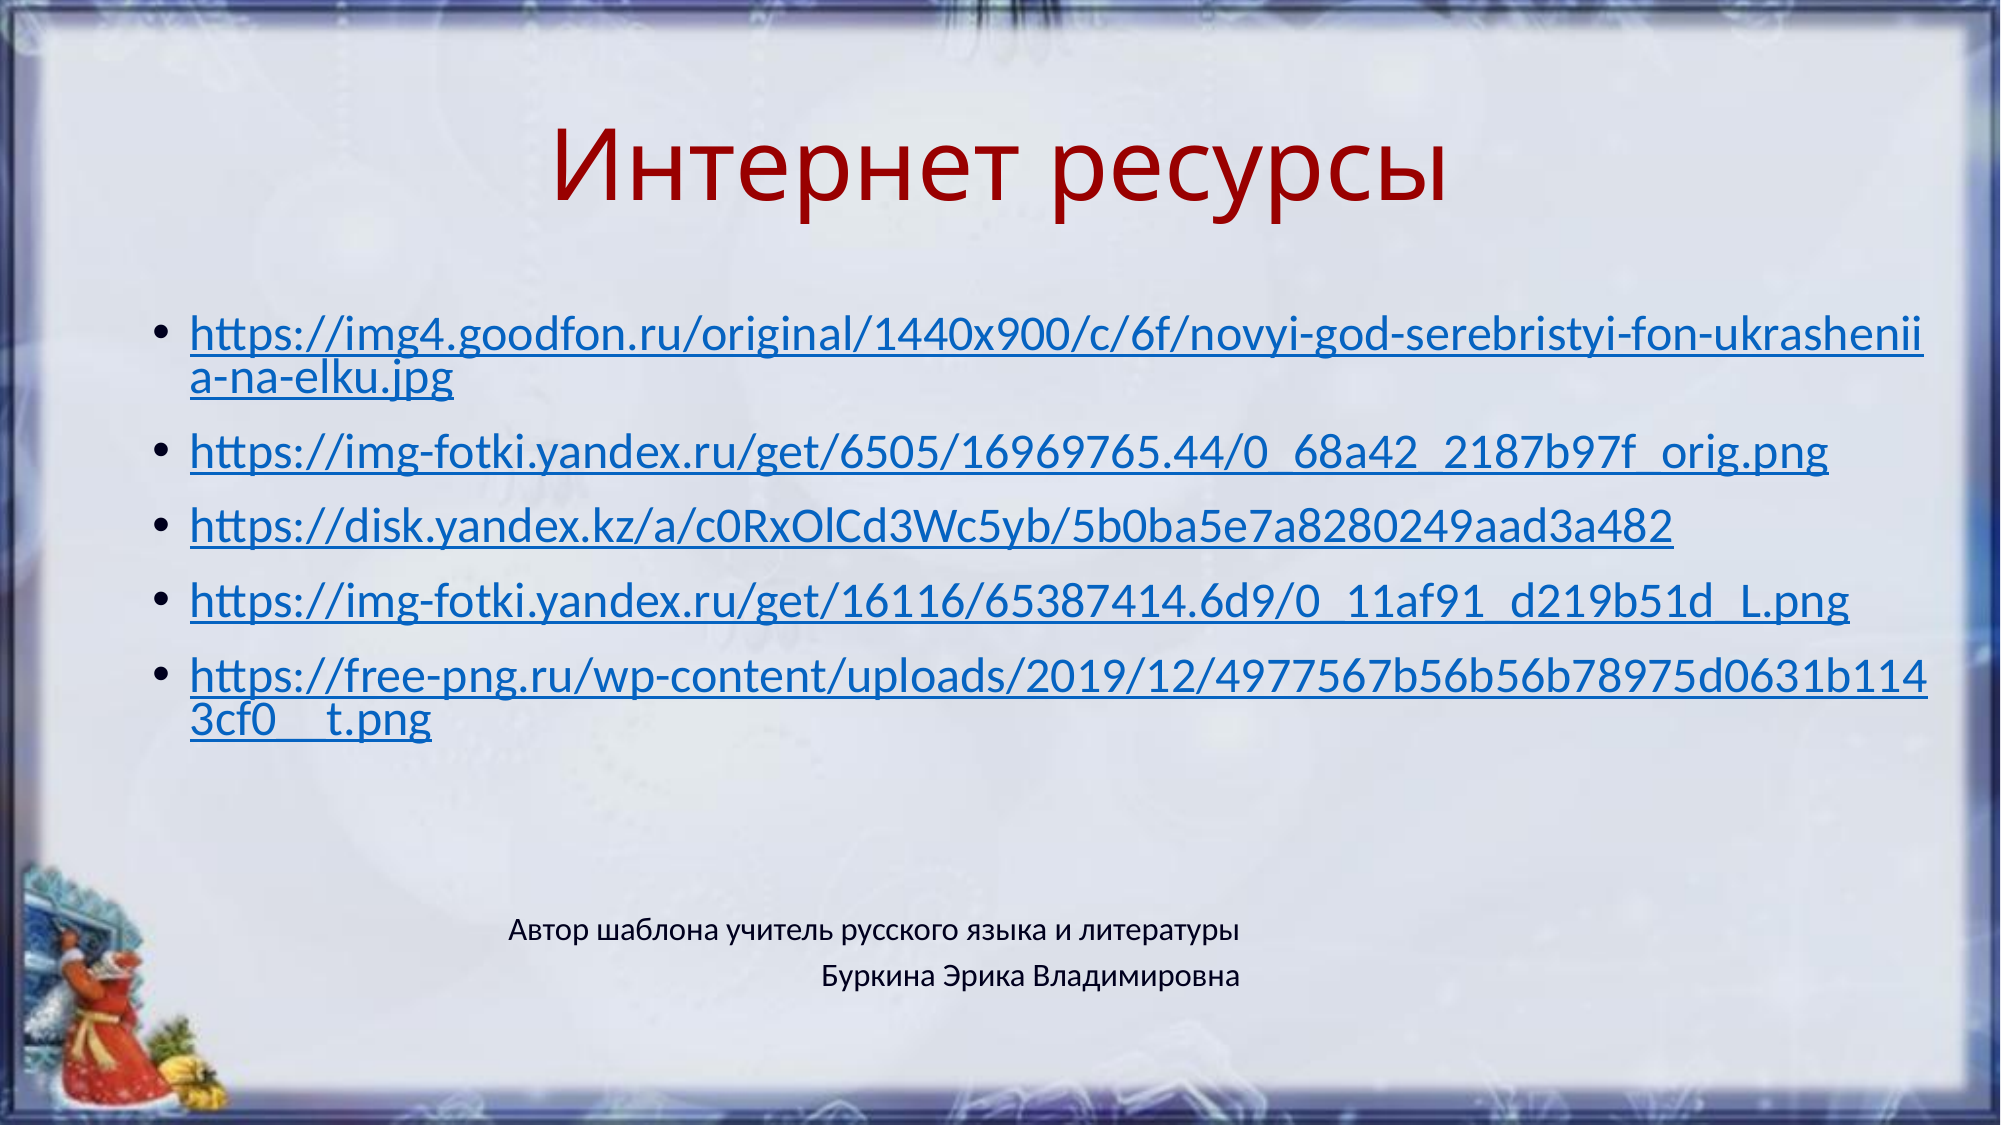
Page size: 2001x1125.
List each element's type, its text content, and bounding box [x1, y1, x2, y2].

title Интернет ресурсы [137, 59, 1863, 278]
text_box Автор шаблона учитель русского языка и литературы Буркина Эрика Владимировна [219, 857, 1256, 1004]
list https://img4.goodfon.ru/original/1440x900/c/6f/novyi-god-serebristyi-fon-ukrasheniia-na-elku.jpg https://img-fotki.yandex.ru/get/6505/16969765.44/0_68a42_2187b97f_orig.png https://disk.yandex.kz/a/c0RxOlCd3Wc5yb/5b0ba5e7a8280249aad3a482 https://img-fotki.yandex.ru/get/16116/65387414.6d9/0_11af91_d219b51d_L.png https://free-png.ru/wp-content/uploads/2019/12/4977567b56b56b78975d0631b1143cf0__t.png [137, 299, 1950, 1014]
picture [0, 0, 2001, 1125]
